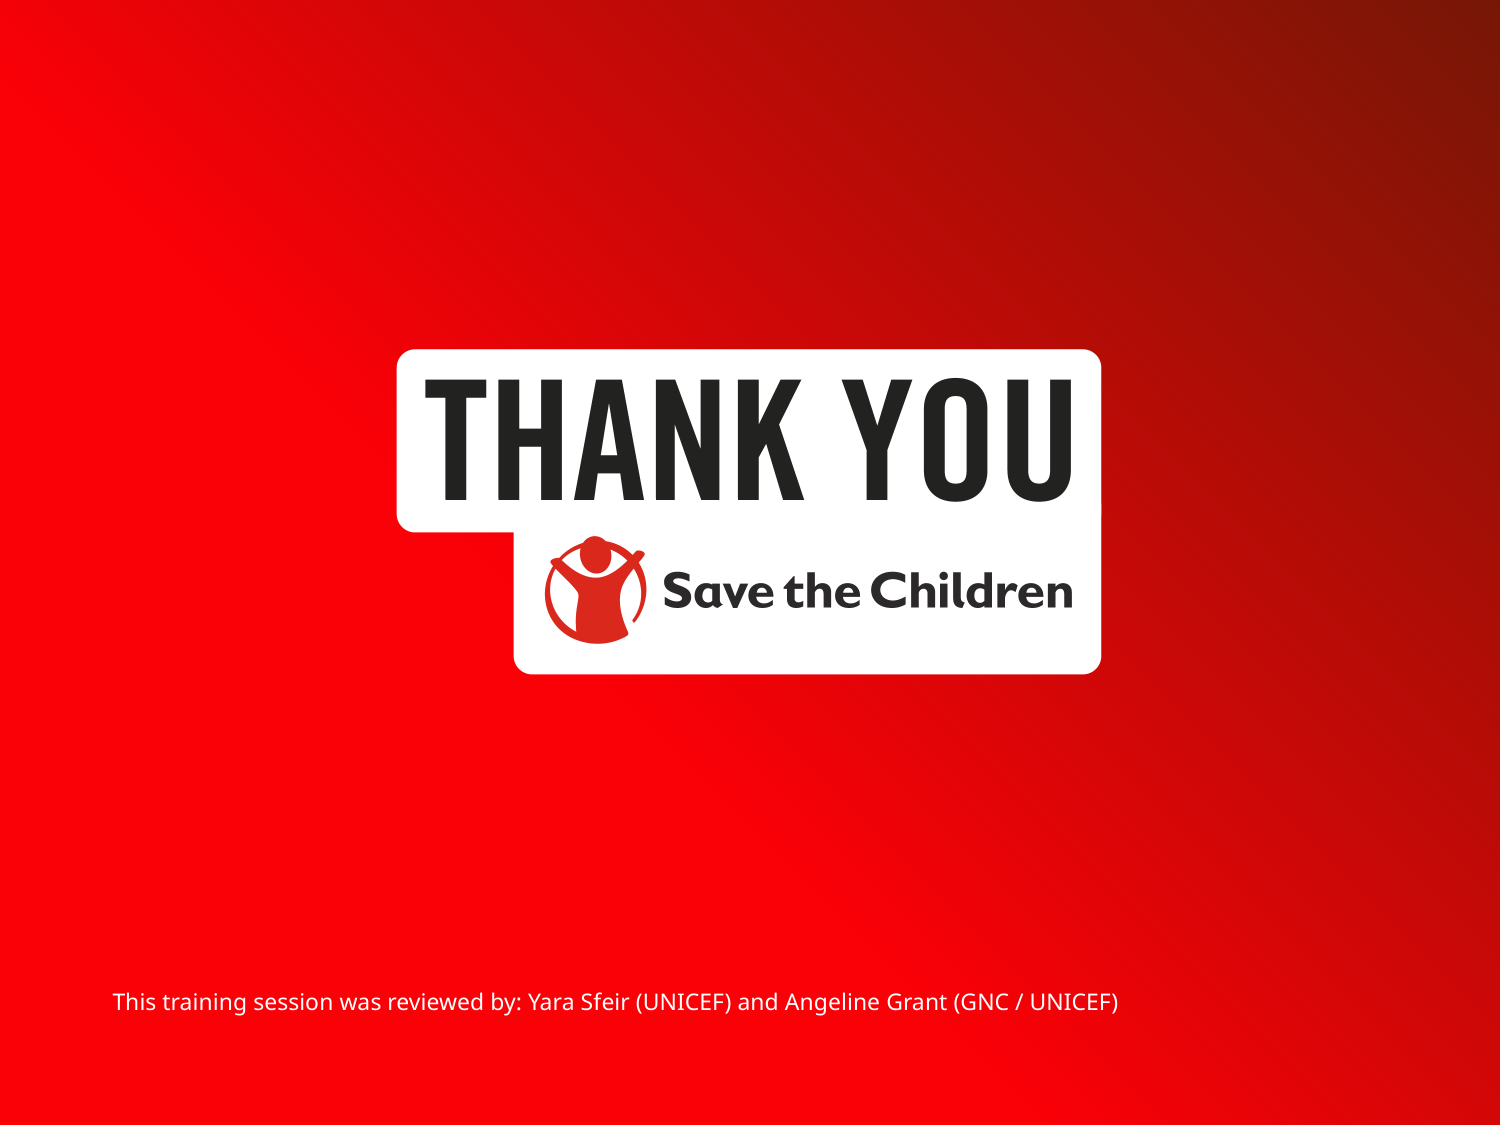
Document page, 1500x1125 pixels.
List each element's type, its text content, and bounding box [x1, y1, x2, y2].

text_box This training session was reviewed by: Yara Sfeir (UNICEF) and Angeline Grant (GNC / UNICEF) [112, 987, 1400, 1043]
picture [392, 346, 1107, 679]
